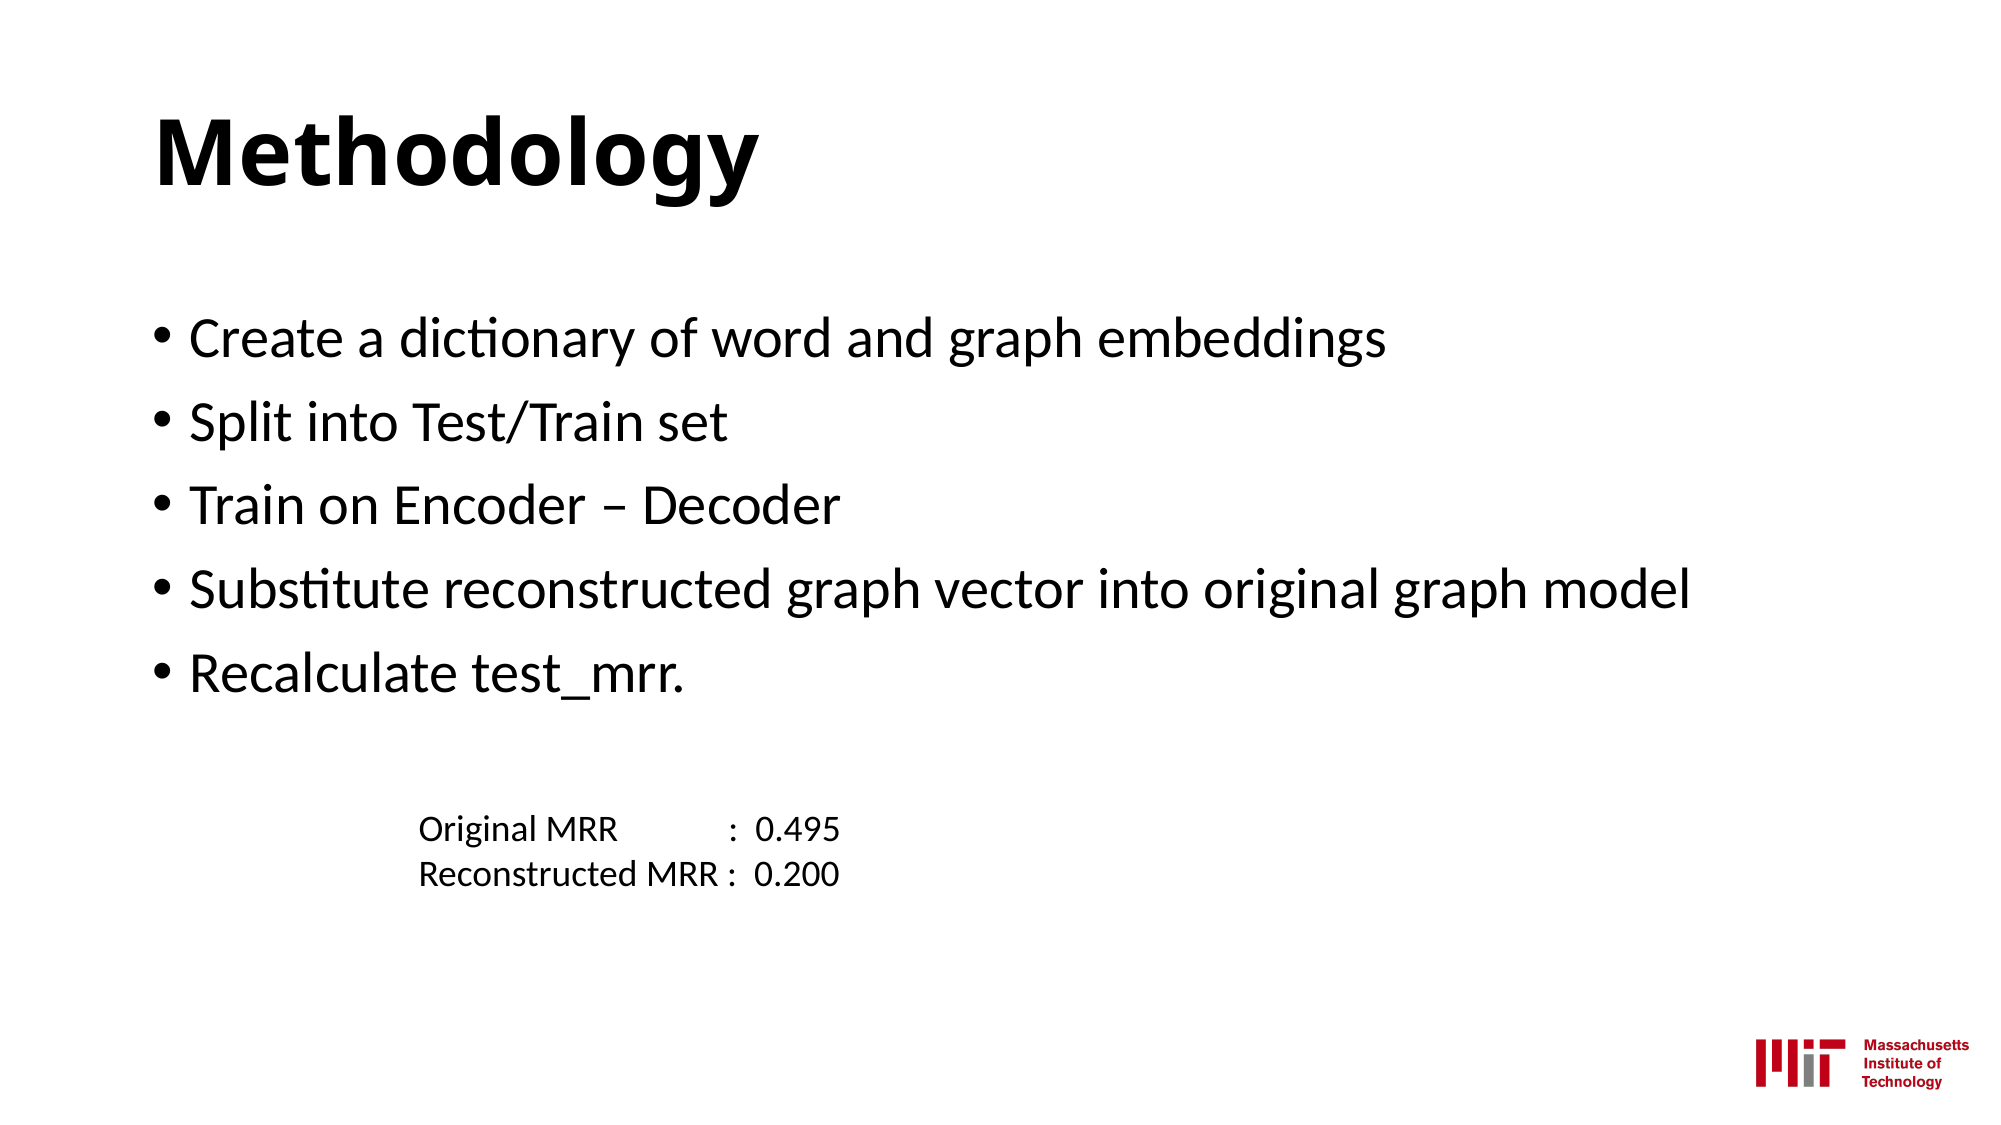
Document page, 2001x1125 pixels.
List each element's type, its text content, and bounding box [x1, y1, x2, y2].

list Create a dictionary of word and graph embeddings Split into Test/Train set Train on Encoder – Decoder Substitute reconstructed graph vector into original graph model Recalculate test_mrr. [137, 299, 1863, 1014]
text_box Original MRR : 0.495 Reconstructed MRR : 0.200 [403, 796, 857, 947]
title Methodology [137, 59, 1863, 252]
picture [1755, 1004, 1970, 1125]
